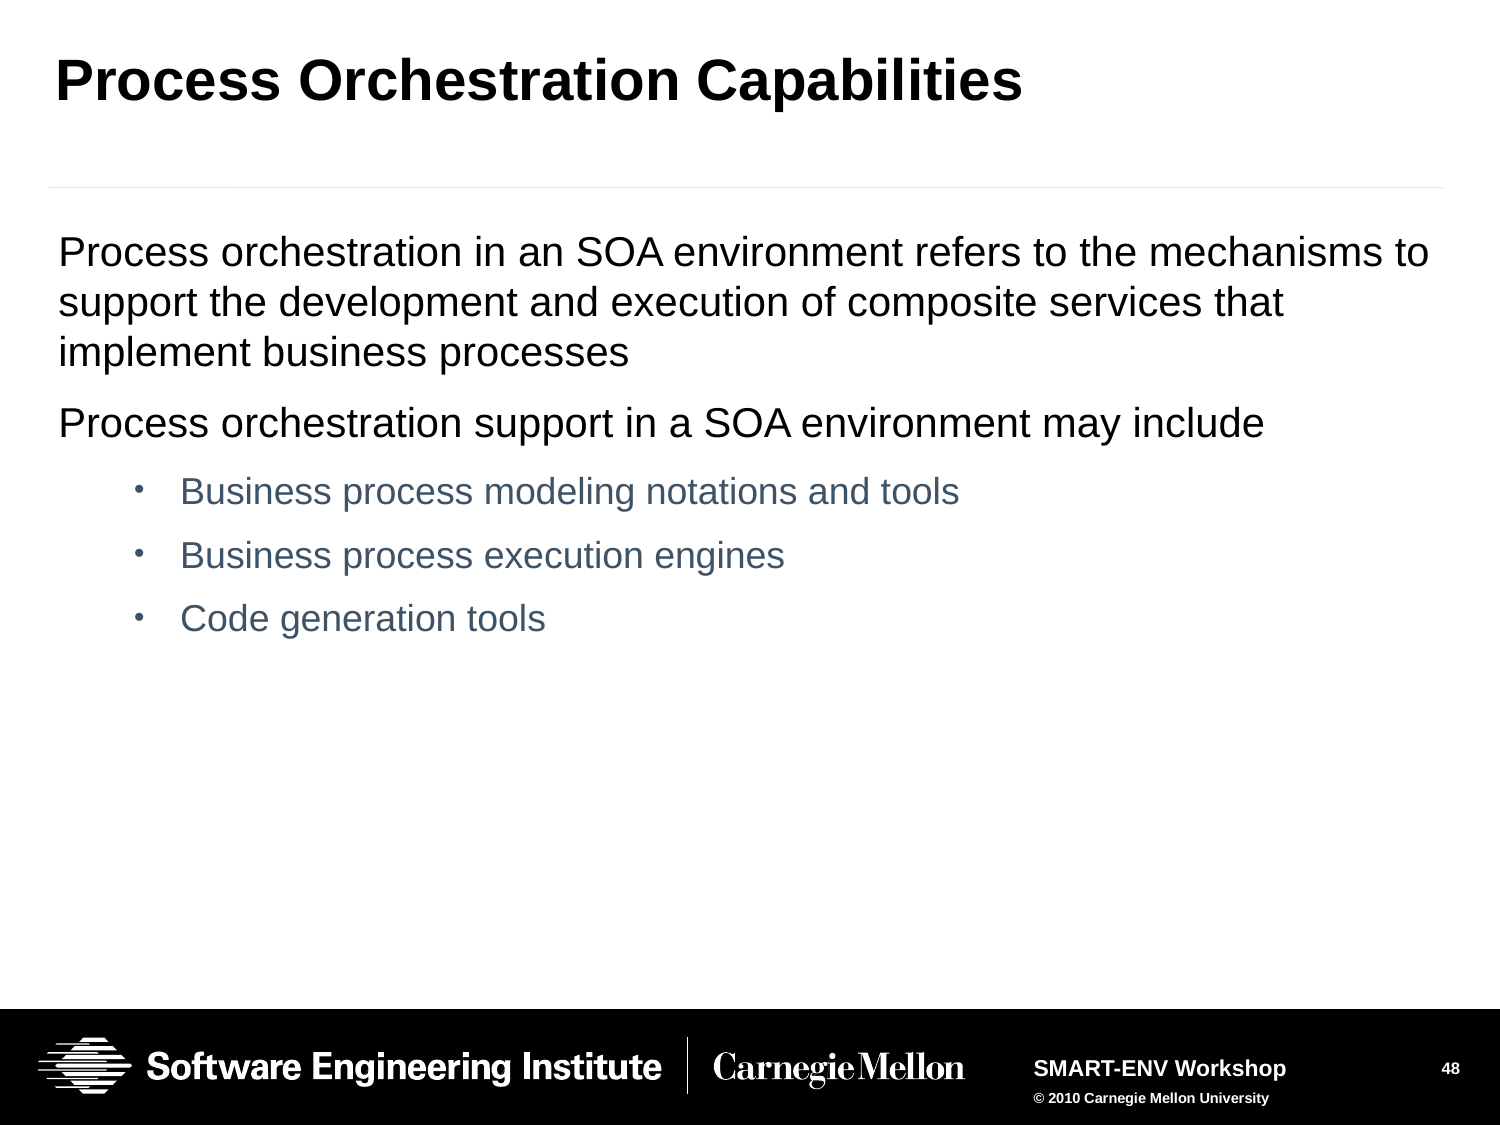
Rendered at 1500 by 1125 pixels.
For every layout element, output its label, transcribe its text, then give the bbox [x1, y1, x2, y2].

list Process orchestration in an SOA environment refers to the mechanisms to support the development and execution of composite services that implement business processes Process orchestration support in a SOA environment may include Business process modeling notations and tools Business process execution engines Code generation tools [58, 224, 1438, 953]
title Process Orchestration Capabilities [55, 49, 1451, 114]
